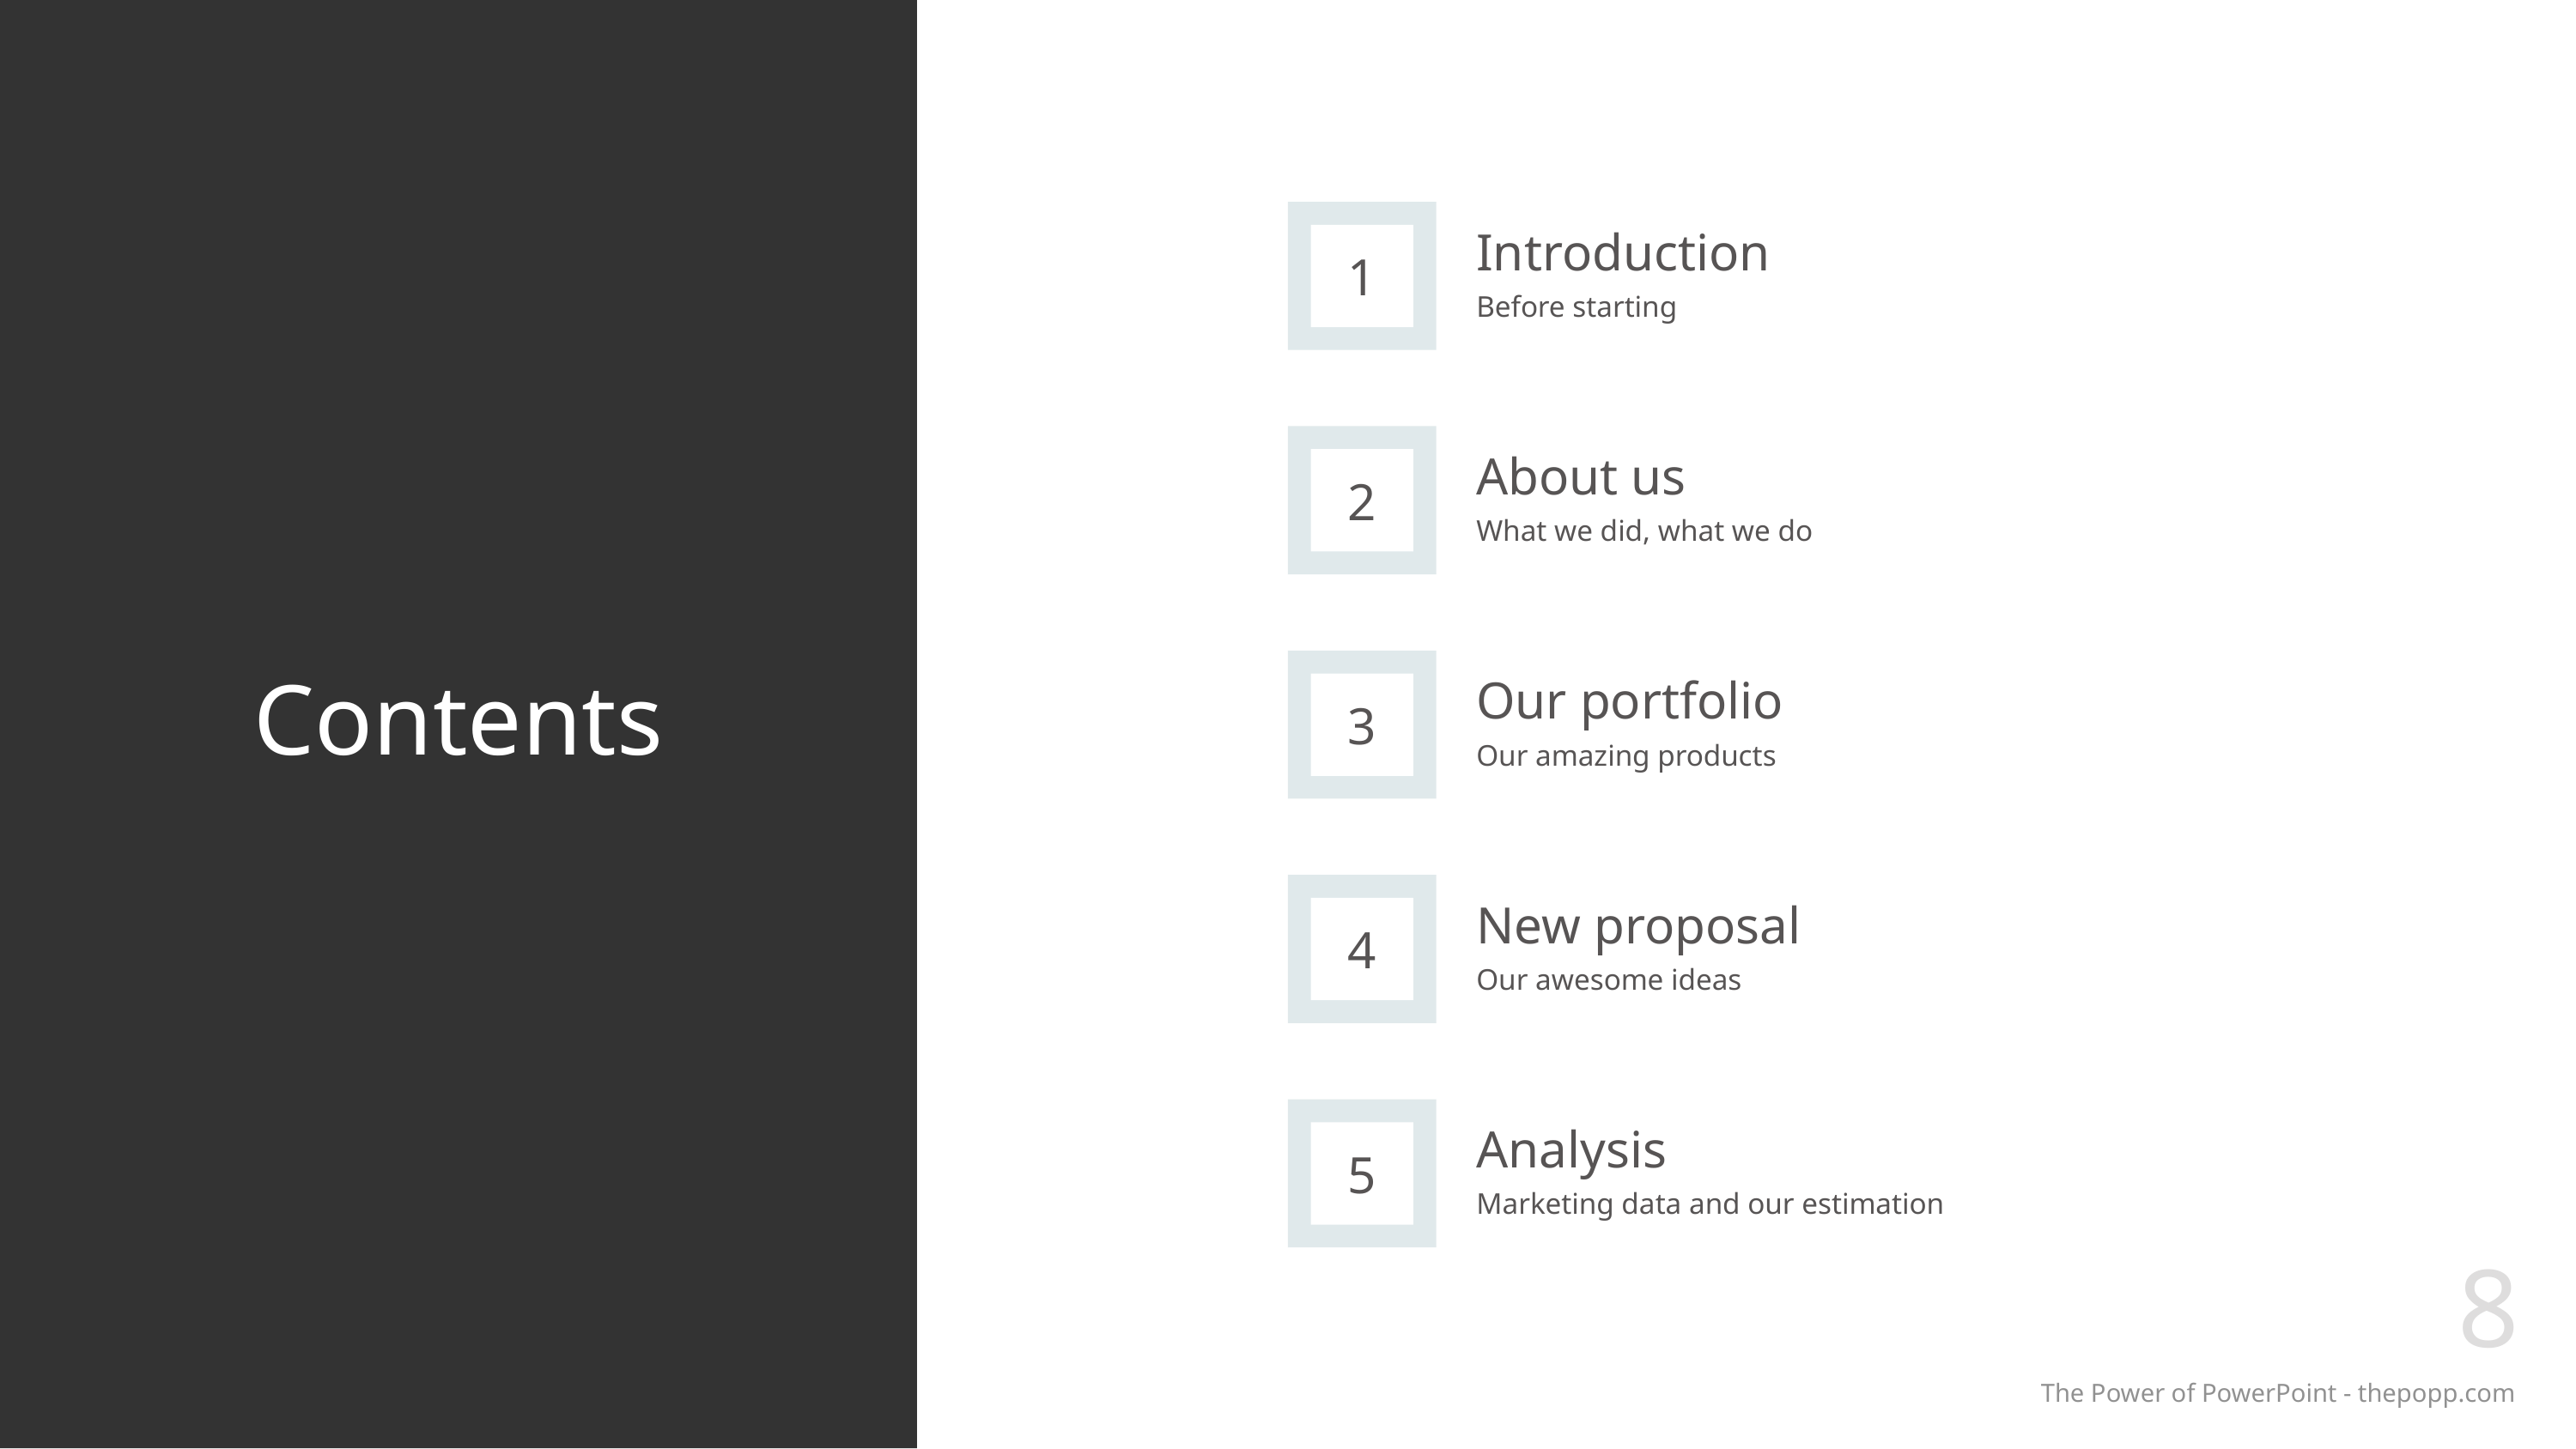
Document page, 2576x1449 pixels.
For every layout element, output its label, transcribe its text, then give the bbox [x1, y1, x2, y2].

list Introduction [1463, 202, 2151, 288]
title Contents [82, 512, 835, 937]
list Analysis [1463, 1099, 2151, 1185]
list What we did, what we do [1463, 512, 2151, 555]
list 4 [1310, 884, 1413, 1014]
slide_number 8 [2150, 1250, 2532, 1393]
list 1 [1310, 211, 1413, 341]
list 3 [1310, 660, 1413, 789]
list New proposal [1463, 875, 2151, 961]
list Our amazing products [1463, 736, 2151, 779]
list Before starting [1463, 288, 2151, 330]
list About us [1463, 426, 2151, 512]
list 5 [1310, 1109, 1413, 1238]
list Our awesome ideas [1463, 961, 2151, 1003]
footer The Power of PowerPoint - thepopp.com [1573, 1354, 2529, 1432]
list 2 [1310, 436, 1413, 565]
list Marketing data and our estimation [1463, 1185, 2151, 1228]
list Our portfolio [1463, 650, 2151, 736]
